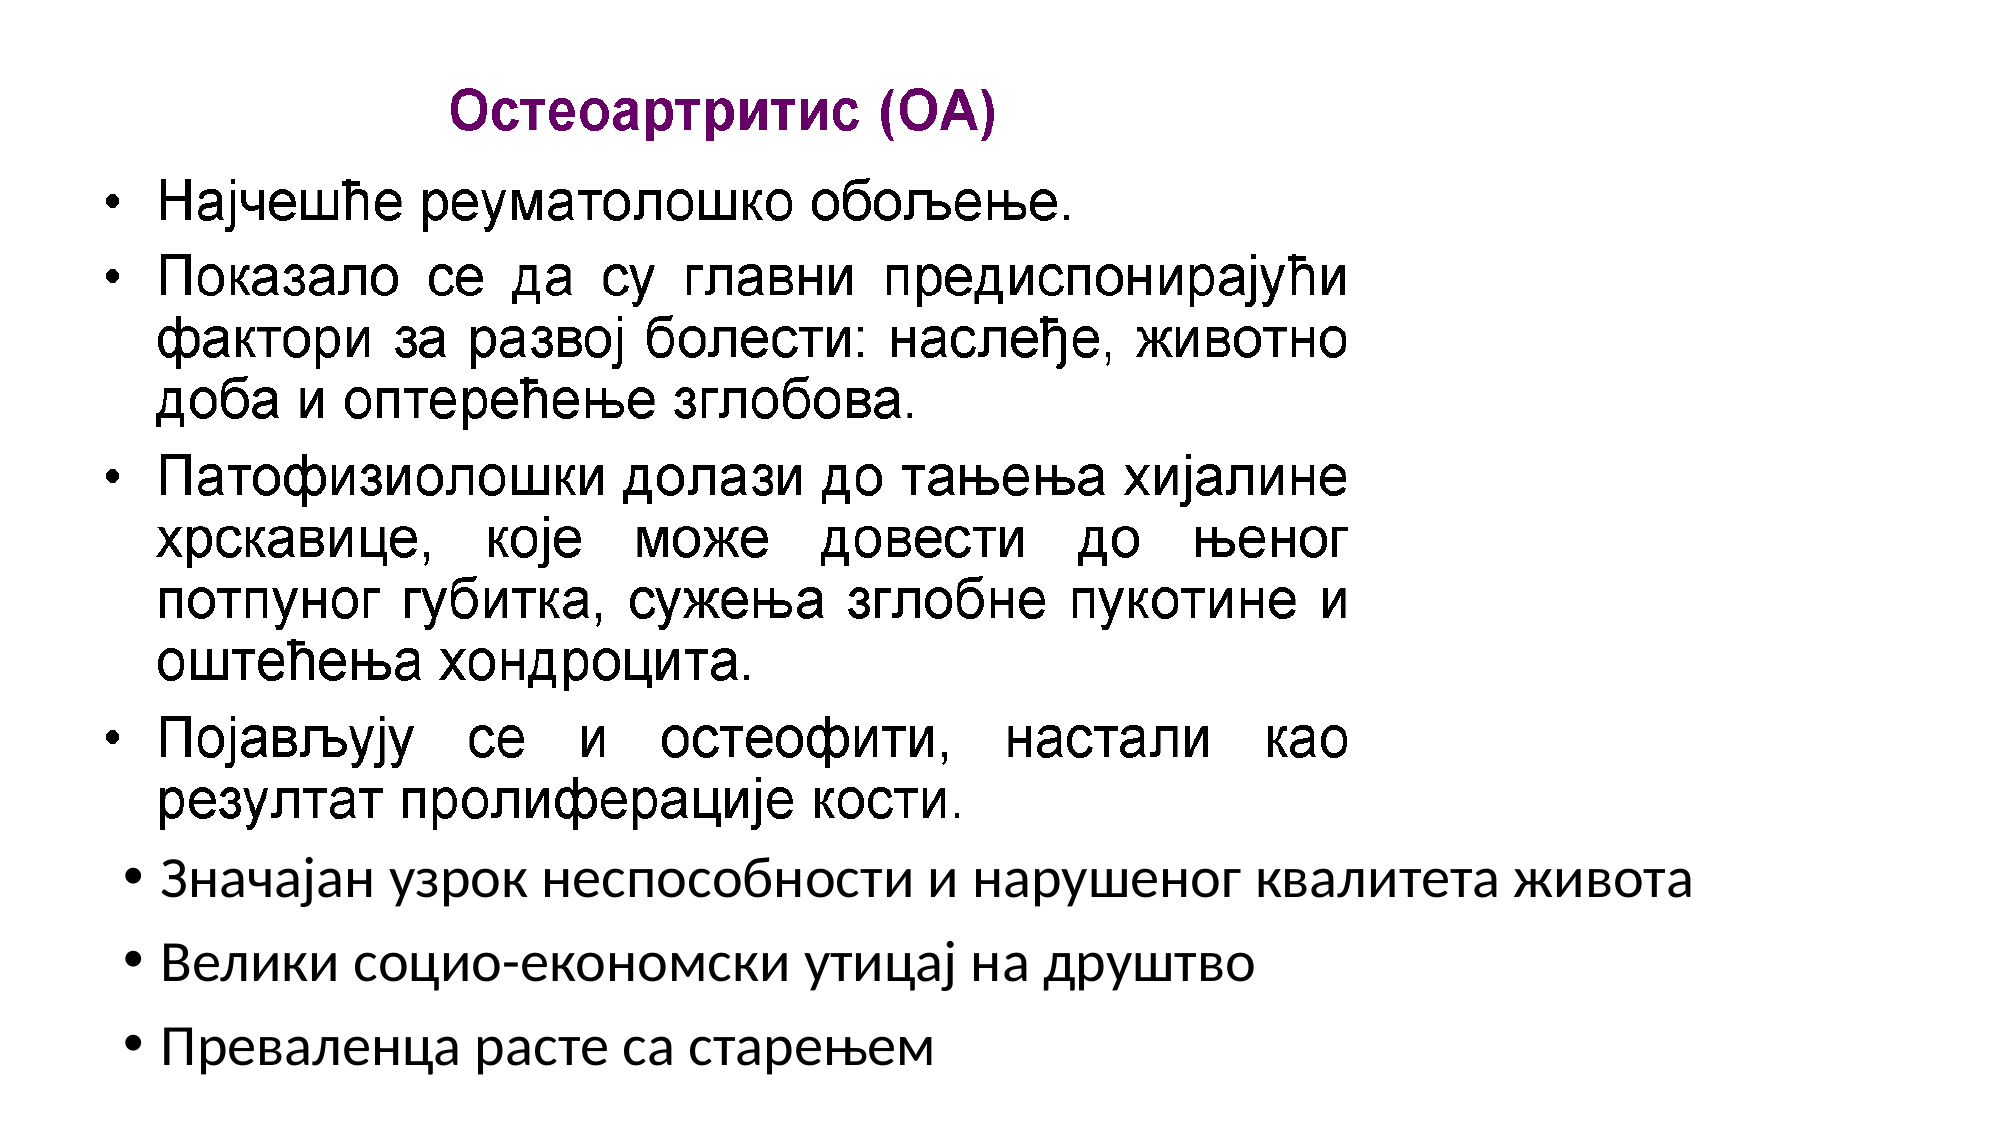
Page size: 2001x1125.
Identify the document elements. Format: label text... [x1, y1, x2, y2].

picture [14, 74, 1430, 905]
list Значајан узрок неспособности и нарушеног квалитета живота Велики социо-економски утицај на друштво Преваленца расте са старењем [108, 839, 1834, 1087]
